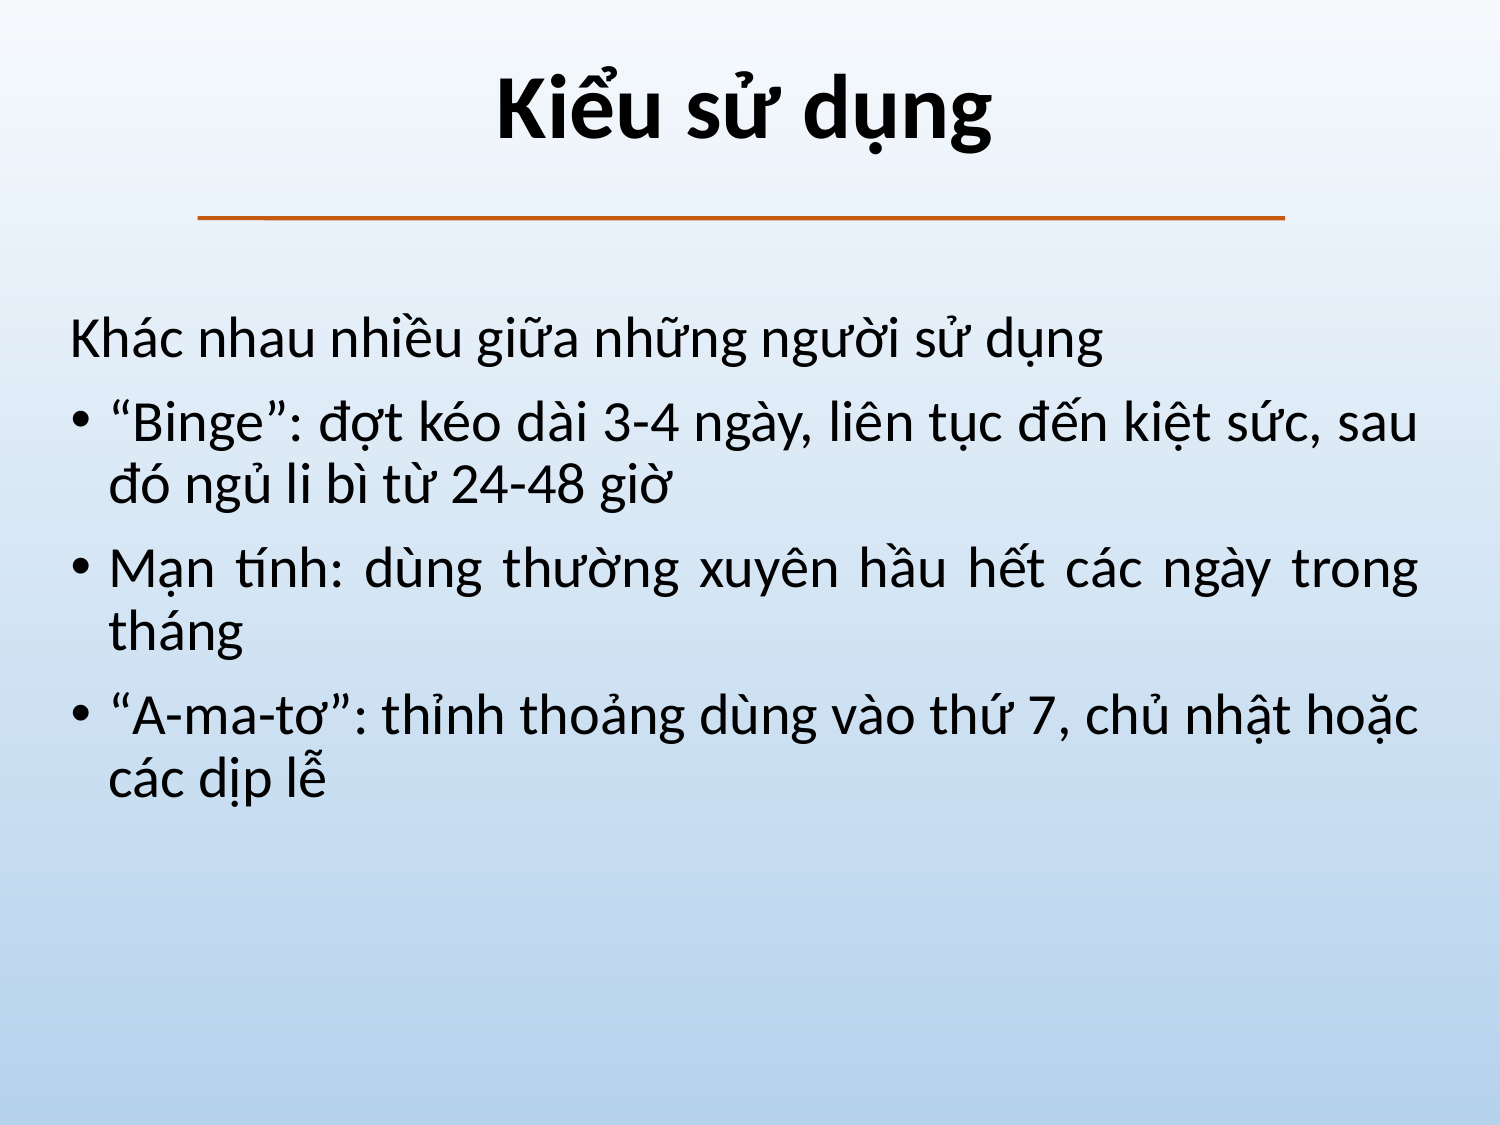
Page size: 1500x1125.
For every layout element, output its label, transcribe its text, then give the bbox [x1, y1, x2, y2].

title Kiểu sử dụng [55, 0, 1436, 219]
list Khác nhau nhiều giữa những người sử dụng “Binge”: đợt kéo dài 3-4 ngày, liên tục đến kiệt sức, sau đó ngủ li bì từ 24-48 giờ Mạn tính: dùng thường xuyên hầu hết các ngày trong tháng “A-ma-tơ”: thỉnh thoảng dùng vào thứ 7, chủ nhật hoặc các dịp lễ [55, 299, 1436, 1014]
